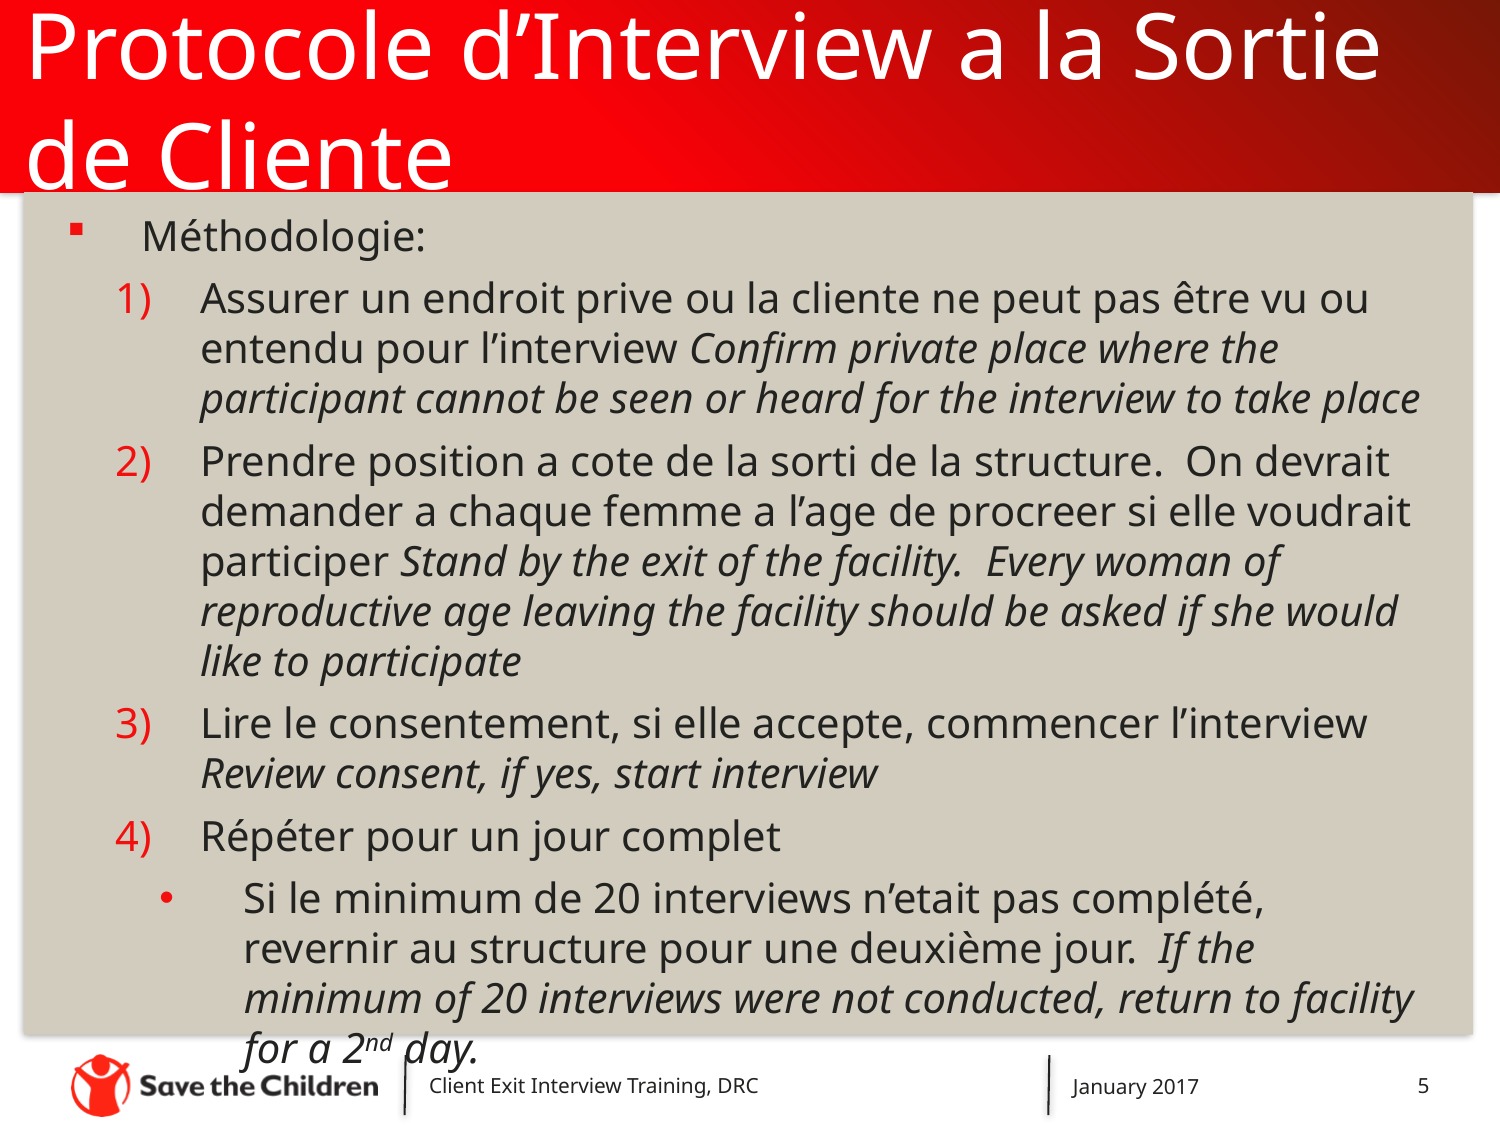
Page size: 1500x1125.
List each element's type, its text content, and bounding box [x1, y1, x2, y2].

footer Client Exit Interview Training, DRC [414, 1056, 1042, 1117]
picture [71, 1054, 378, 1117]
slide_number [1057, 1056, 1317, 1117]
slide_number 5 [1317, 1056, 1445, 1117]
text_box Protocole d’Interview a la Sortie de Cliente [24, 33, 1475, 163]
list Méthodologie: Assurer un endroit prive ou la cliente ne peut pas être vu ou entendu pour l’interview Confirm private place where the participant cannot be seen or heard for the interview to take place Prendre position a cote de la sorti de la structure. On devrait demander a chaque femme a l’age de procreer si elle voudrait participer Stand by the exit of the facility. Every woman of reproductive age leaving the facility should be asked if she would like to participate Lire le consentement, si elle accepte, commencer l’interview Review consent, if yes, start interview Répéter pour un jour complet Si le minimum de 20 interviews n’etait pas complété, revernir au structure pour une deuxième jour. If the minimum of 20 interviews were not conducted, return to facility for a 2nd day. [66, 209, 1425, 956]
